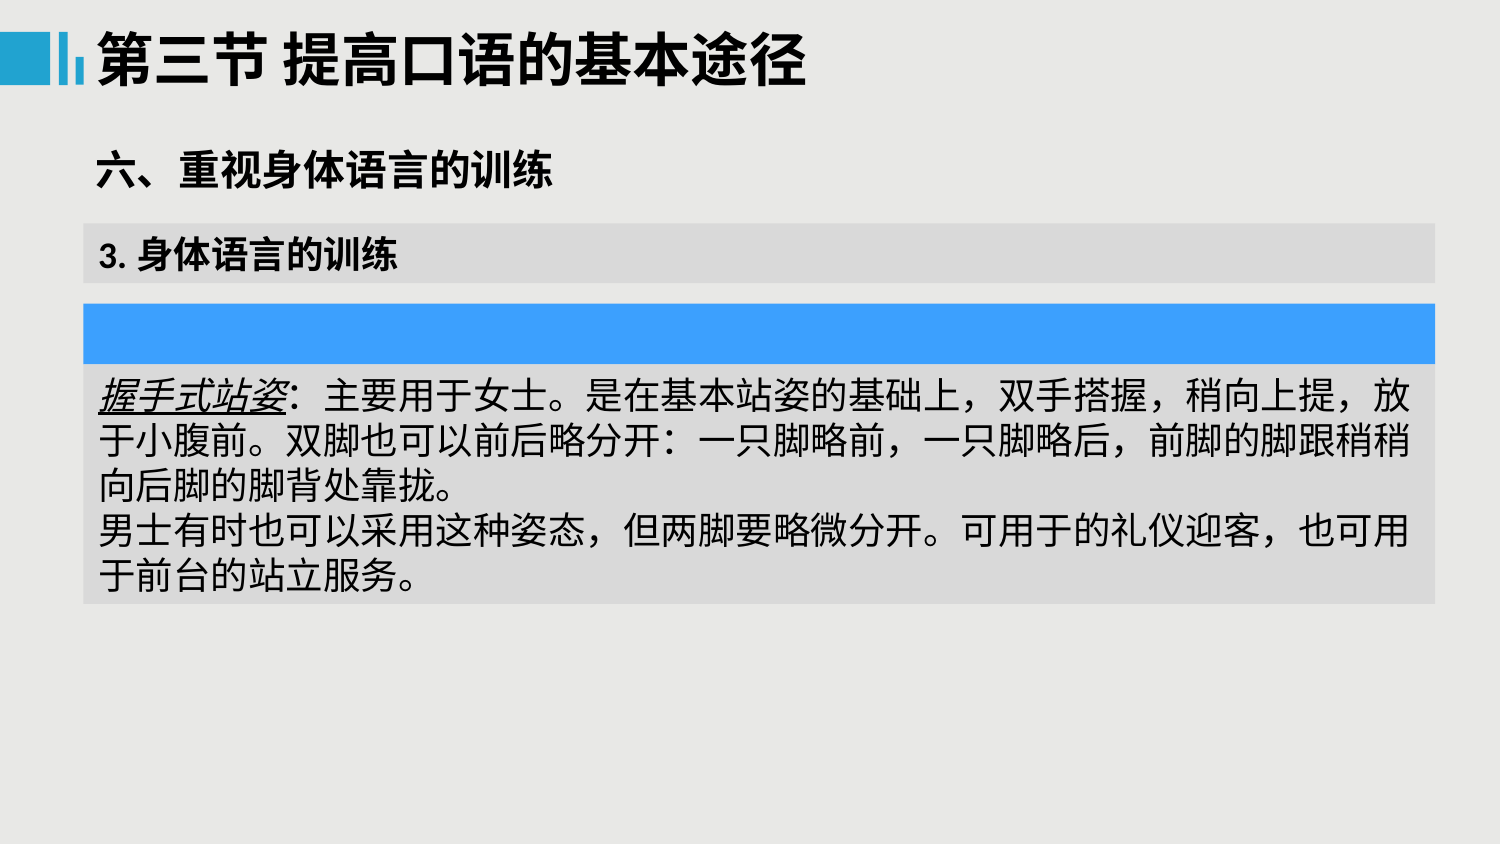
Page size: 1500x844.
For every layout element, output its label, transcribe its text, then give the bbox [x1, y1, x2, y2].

text_box 第三节 提高口语的基本途径 [83, 17, 1412, 99]
text_box [74, 55, 83, 87]
text_box [83, 303, 1436, 364]
text_box 握手式站姿：主要用于女士。是在基本站姿的基础上，双手搭握，稍向上提，放于小腹前。双脚也可以前后略分开：一只脚略前，一只脚略后，前脚的脚跟稍稍向后脚的脚背处靠拢。 男士有时也可以采用这种姿态，但两脚要略微分开。可用于的礼仪迎客，也可用于前台的站立服务。 [83, 364, 1436, 604]
text_box [57, 30, 70, 87]
text_box 六、重视身体语言的训练 [83, 138, 1304, 200]
text_box 3.身体语言的训练 [83, 223, 1436, 284]
text_box [0, 30, 52, 87]
